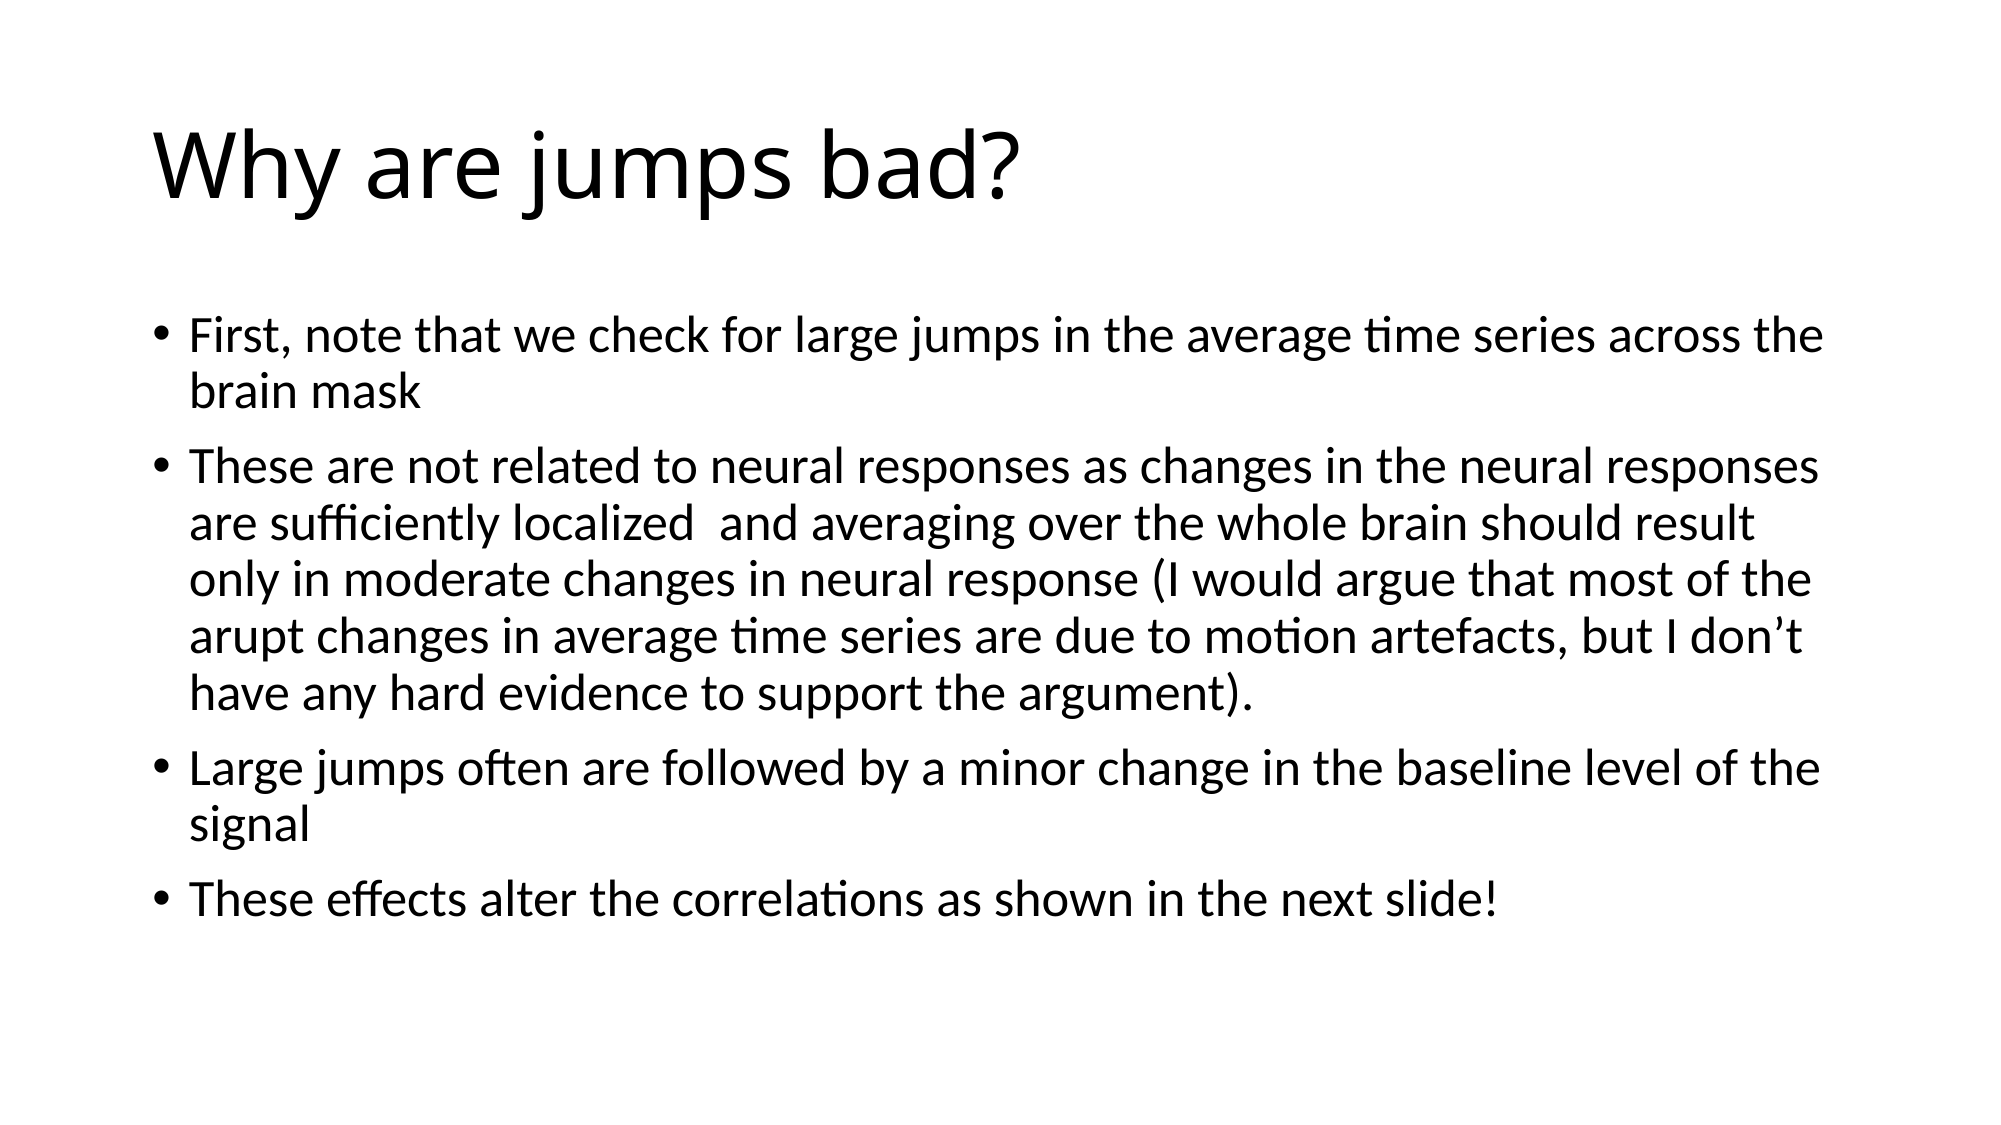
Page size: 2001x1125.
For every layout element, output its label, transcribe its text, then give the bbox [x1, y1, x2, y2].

list First, note that we check for large jumps in the average time series across the brain mask These are not related to neural responses as changes in the neural responses are sufficiently localized and averaging over the whole brain should result only in moderate changes in neural response (I would argue that most of the arupt changes in average time series are due to motion artefacts, but I don’t have any hard evidence to support the argument). Large jumps often are followed by a minor change in the baseline level of the signal These effects alter the correlations as shown in the next slide! [137, 299, 1863, 1014]
title Why are jumps bad? [137, 59, 1863, 278]
